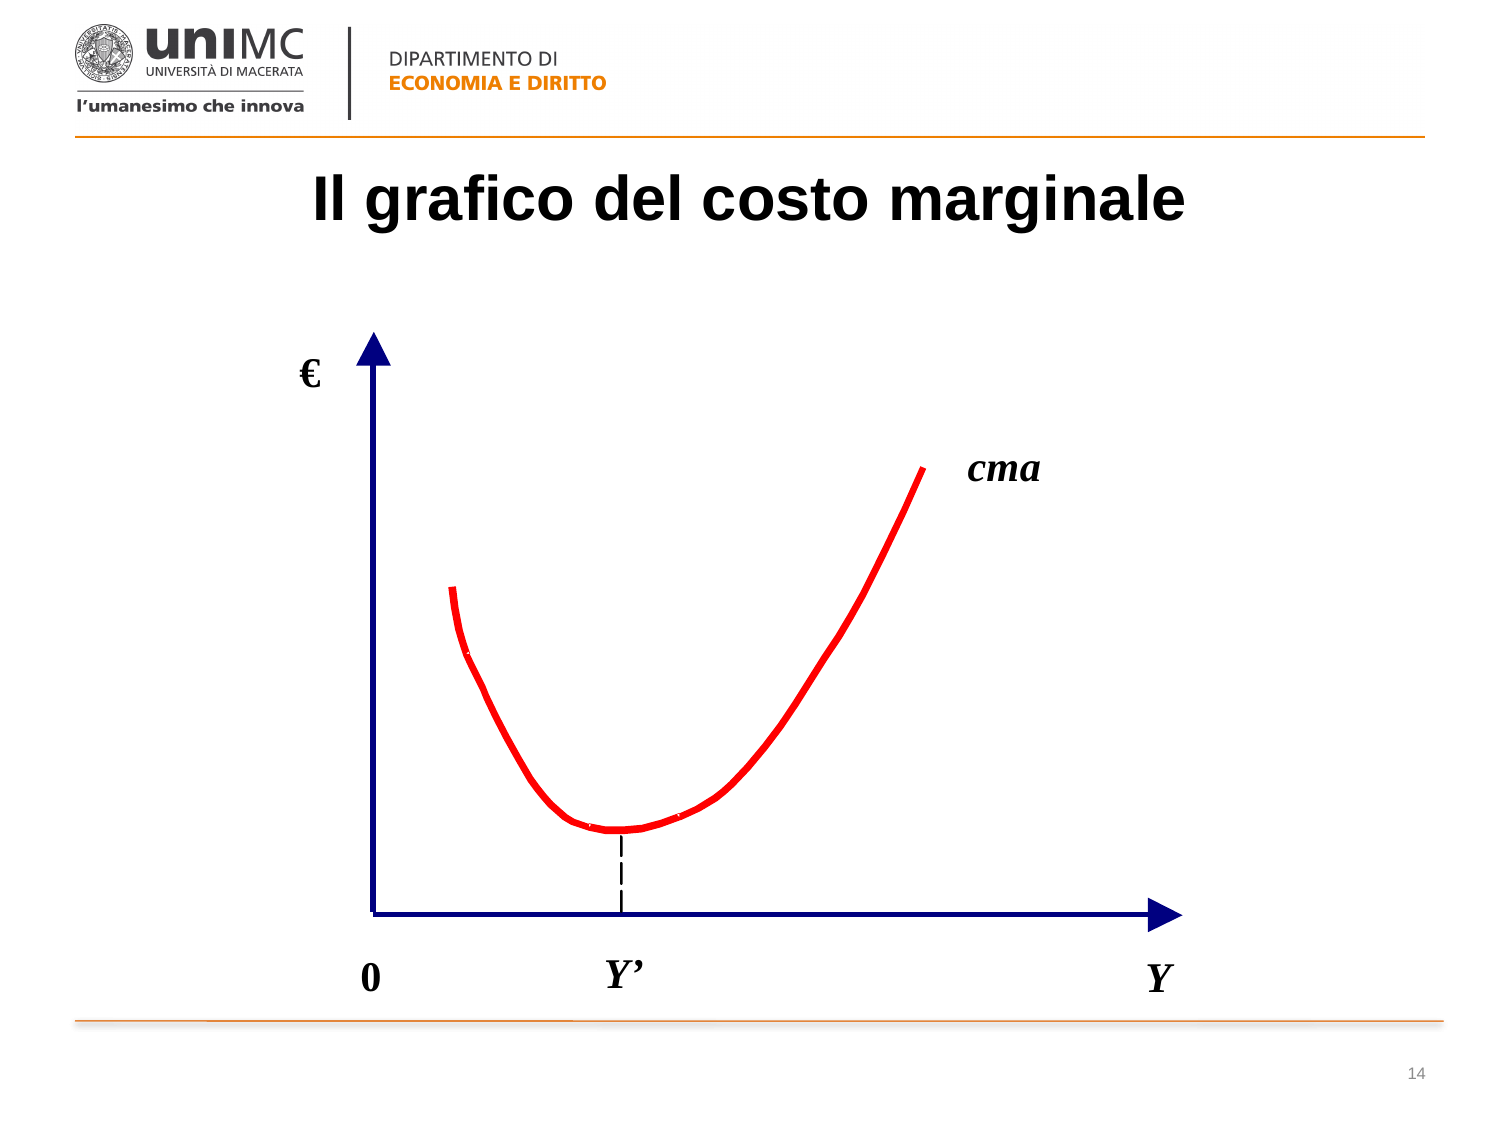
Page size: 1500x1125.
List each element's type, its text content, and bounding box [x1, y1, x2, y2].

picture [75, 24, 1425, 138]
title Il grafico del costo marginale [75, 149, 1425, 241]
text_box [224, 324, 1238, 1037]
slide_number 14 [1091, 1042, 1442, 1103]
